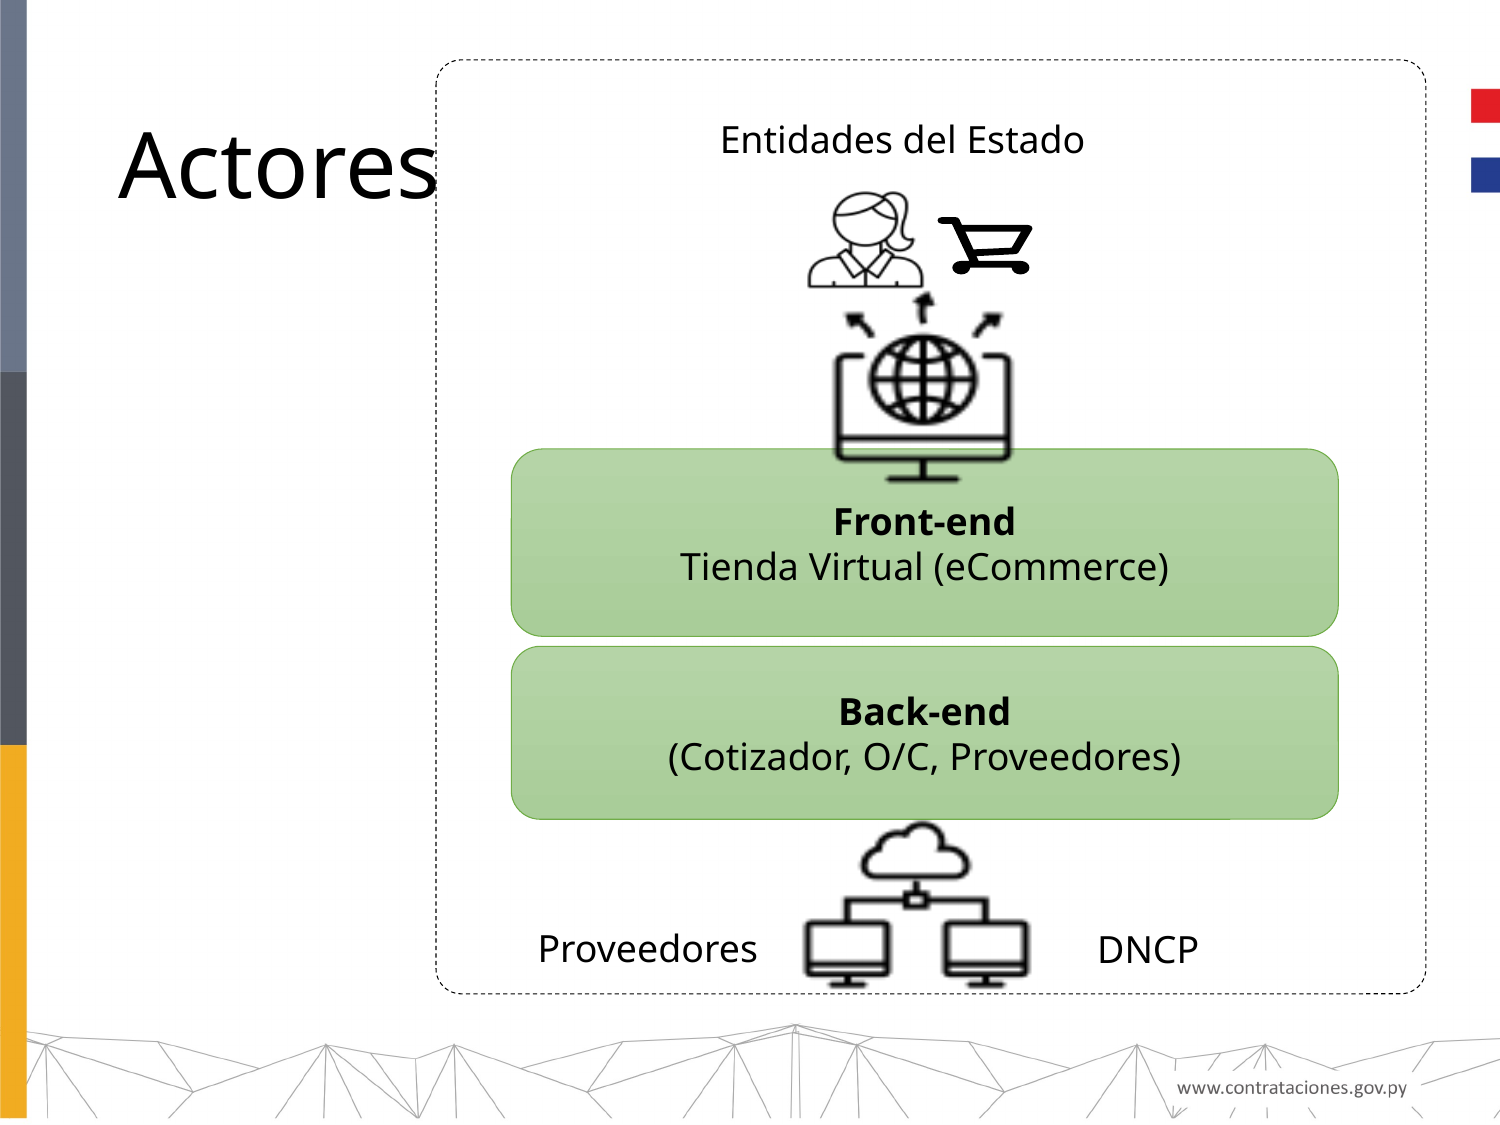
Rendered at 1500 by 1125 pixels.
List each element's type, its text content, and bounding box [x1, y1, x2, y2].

picture [0, 0, 1500, 1125]
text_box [435, 59, 1426, 1027]
title Actores [103, 59, 435, 278]
